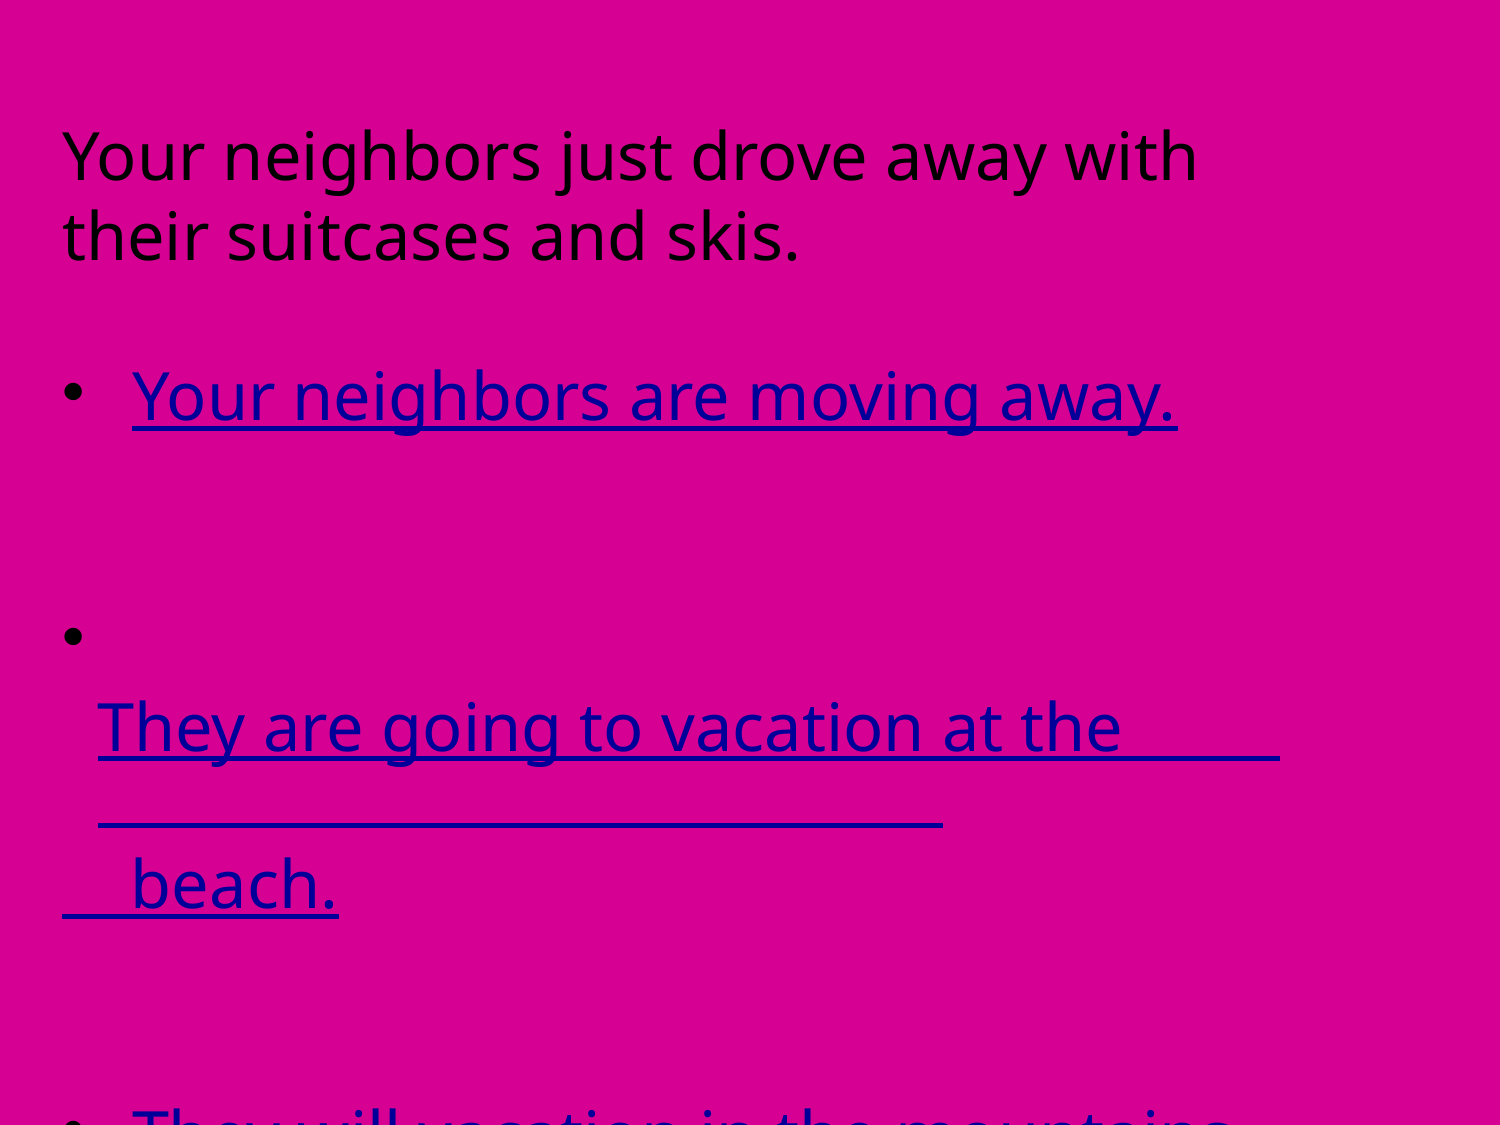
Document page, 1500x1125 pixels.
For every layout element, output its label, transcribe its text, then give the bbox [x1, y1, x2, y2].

text_box Your neighbors just drove away with their suitcases and skis. Your neighbors are moving away. They are going to vacation at the beach. They will vacation in the mountains. [47, 106, 1302, 1125]
